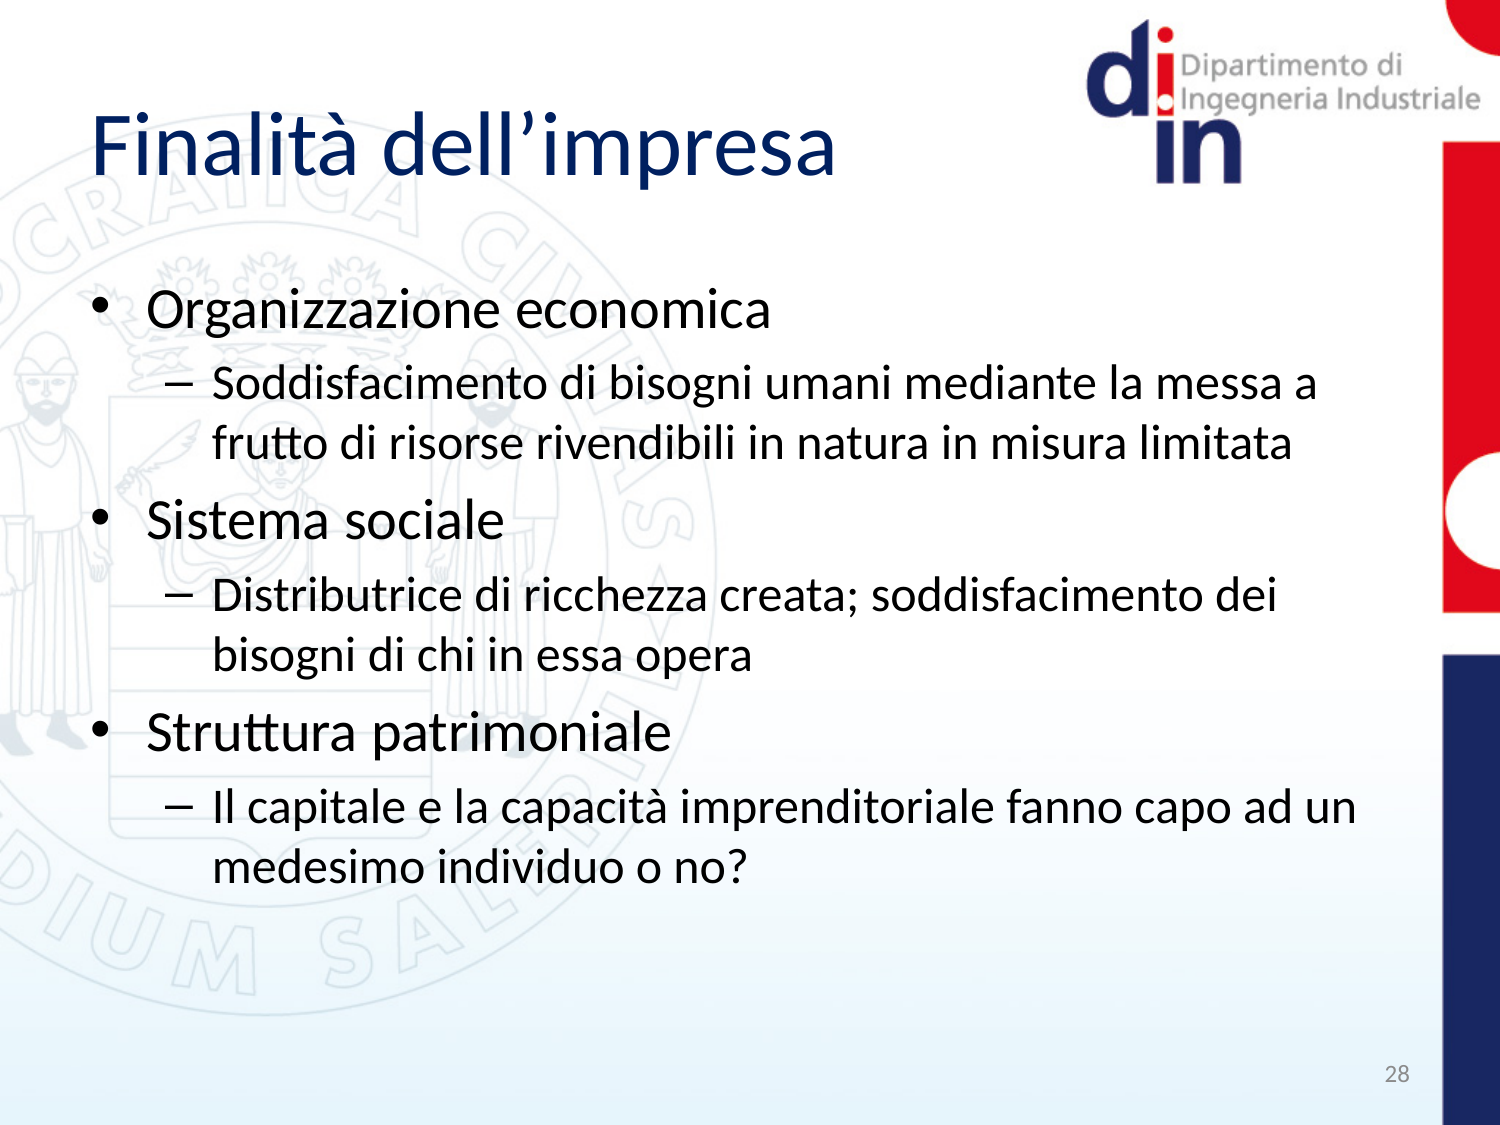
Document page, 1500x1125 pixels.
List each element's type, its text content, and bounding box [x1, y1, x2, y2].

title Finalità dell’impresa [74, 44, 1070, 233]
slide_number 28 [1257, 1042, 1425, 1103]
list Organizzazione economica Soddisfacimento di bisogni umani mediante la messa a frutto di risorse rivendibili in natura in misura limitata Sistema sociale Distributrice di ricchezza creata; soddisfacimento dei bisogni di chi in essa opera Struttura patrimoniale Il capitale e la capacità imprenditoriale fanno capo ad un medesimo individuo o no? [74, 262, 1426, 1006]
picture [0, 0, 1500, 1125]
